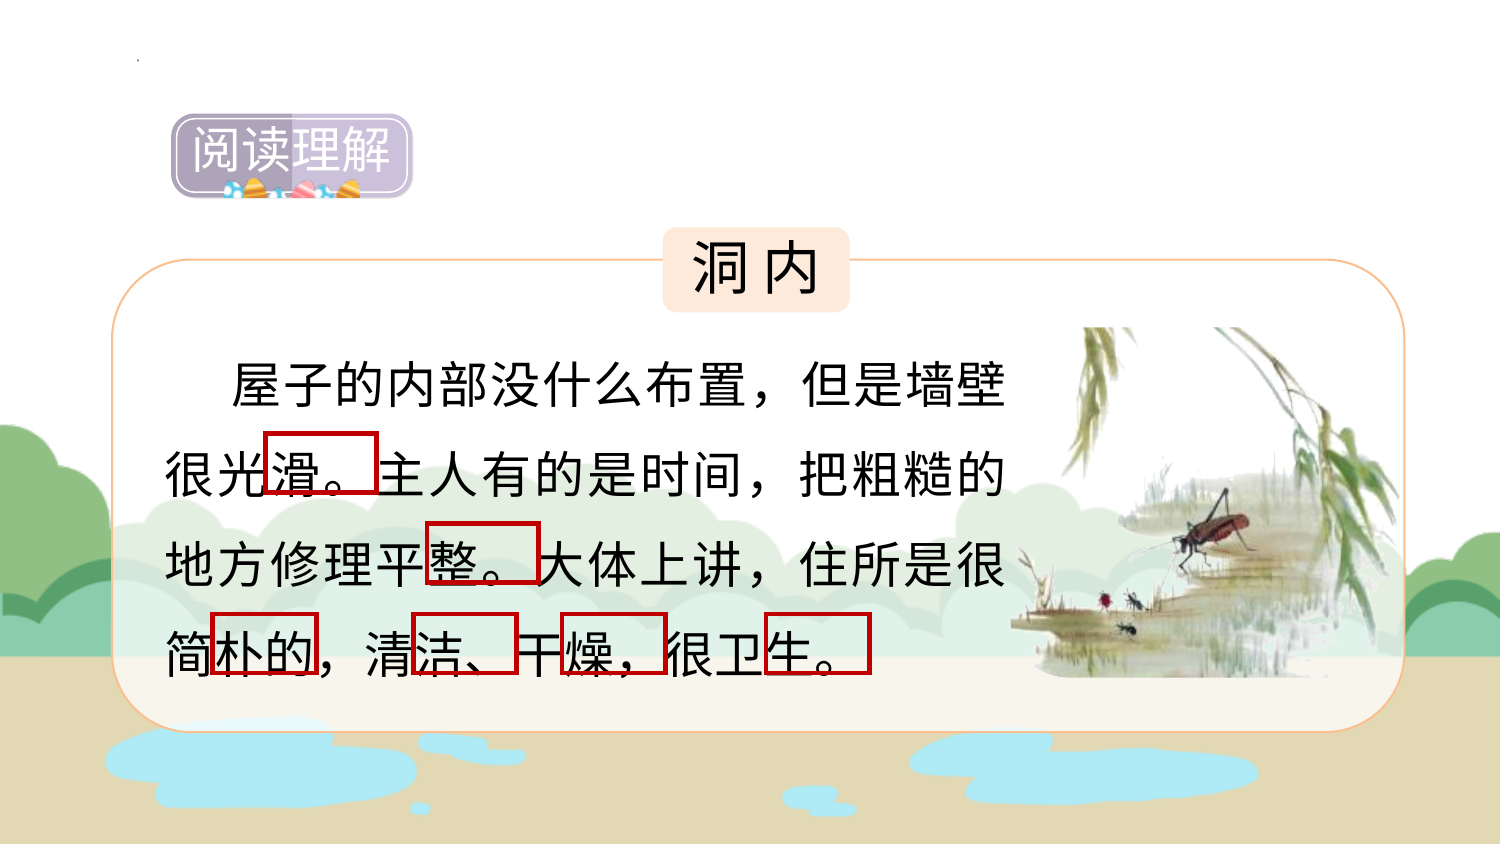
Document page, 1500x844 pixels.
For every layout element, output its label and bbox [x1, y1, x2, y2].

picture [0, 95, 1500, 844]
text_box [662, 223, 850, 313]
text_box [171, 110, 413, 198]
